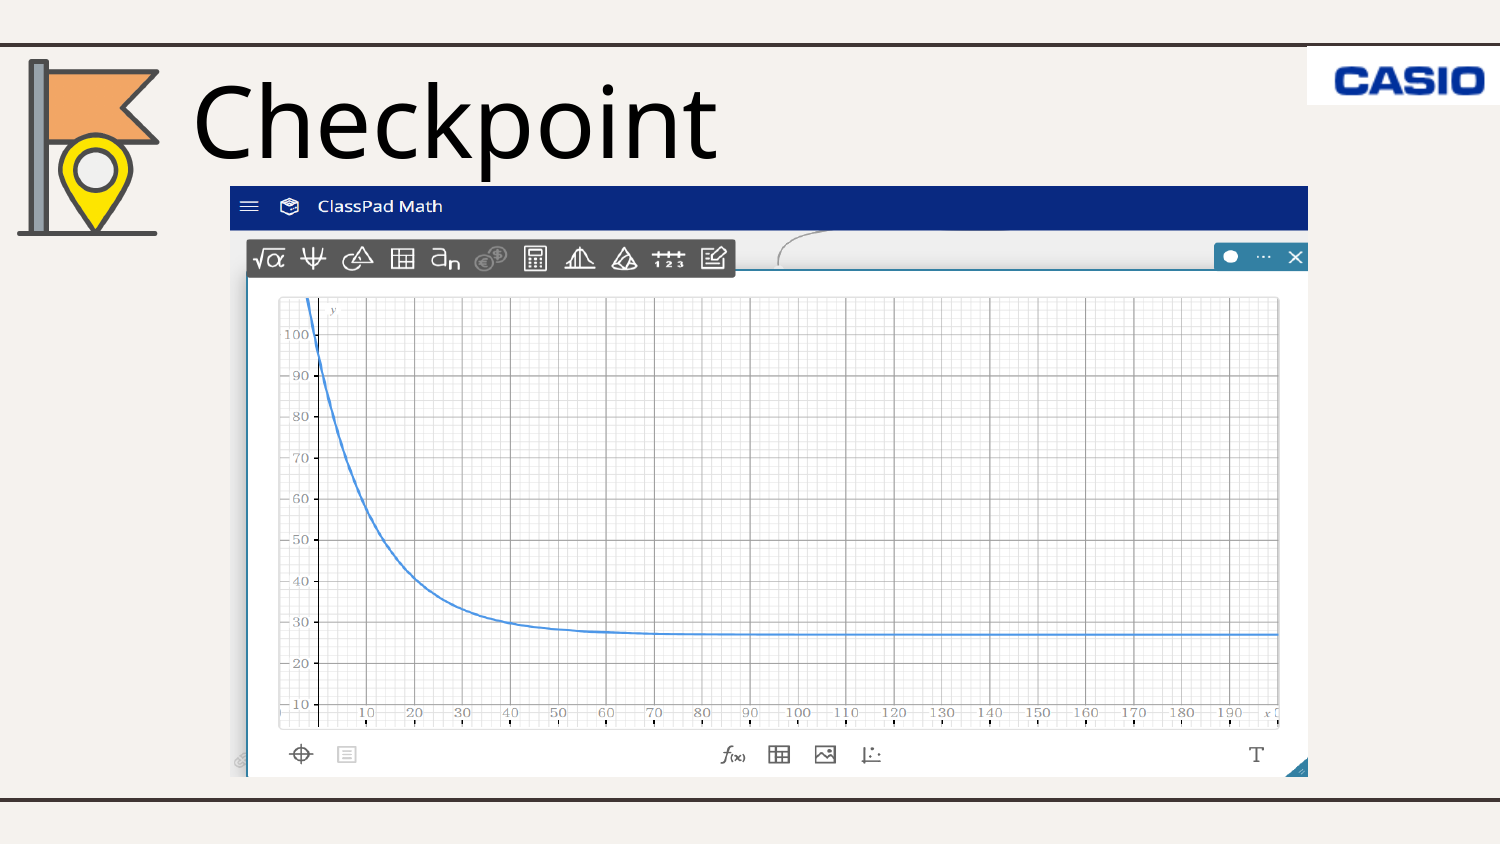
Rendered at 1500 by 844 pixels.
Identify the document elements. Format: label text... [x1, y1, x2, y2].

picture [1307, 46, 1500, 105]
picture [229, 186, 1309, 777]
picture [0, 59, 177, 237]
text_box Checkpoint [176, 43, 1155, 138]
